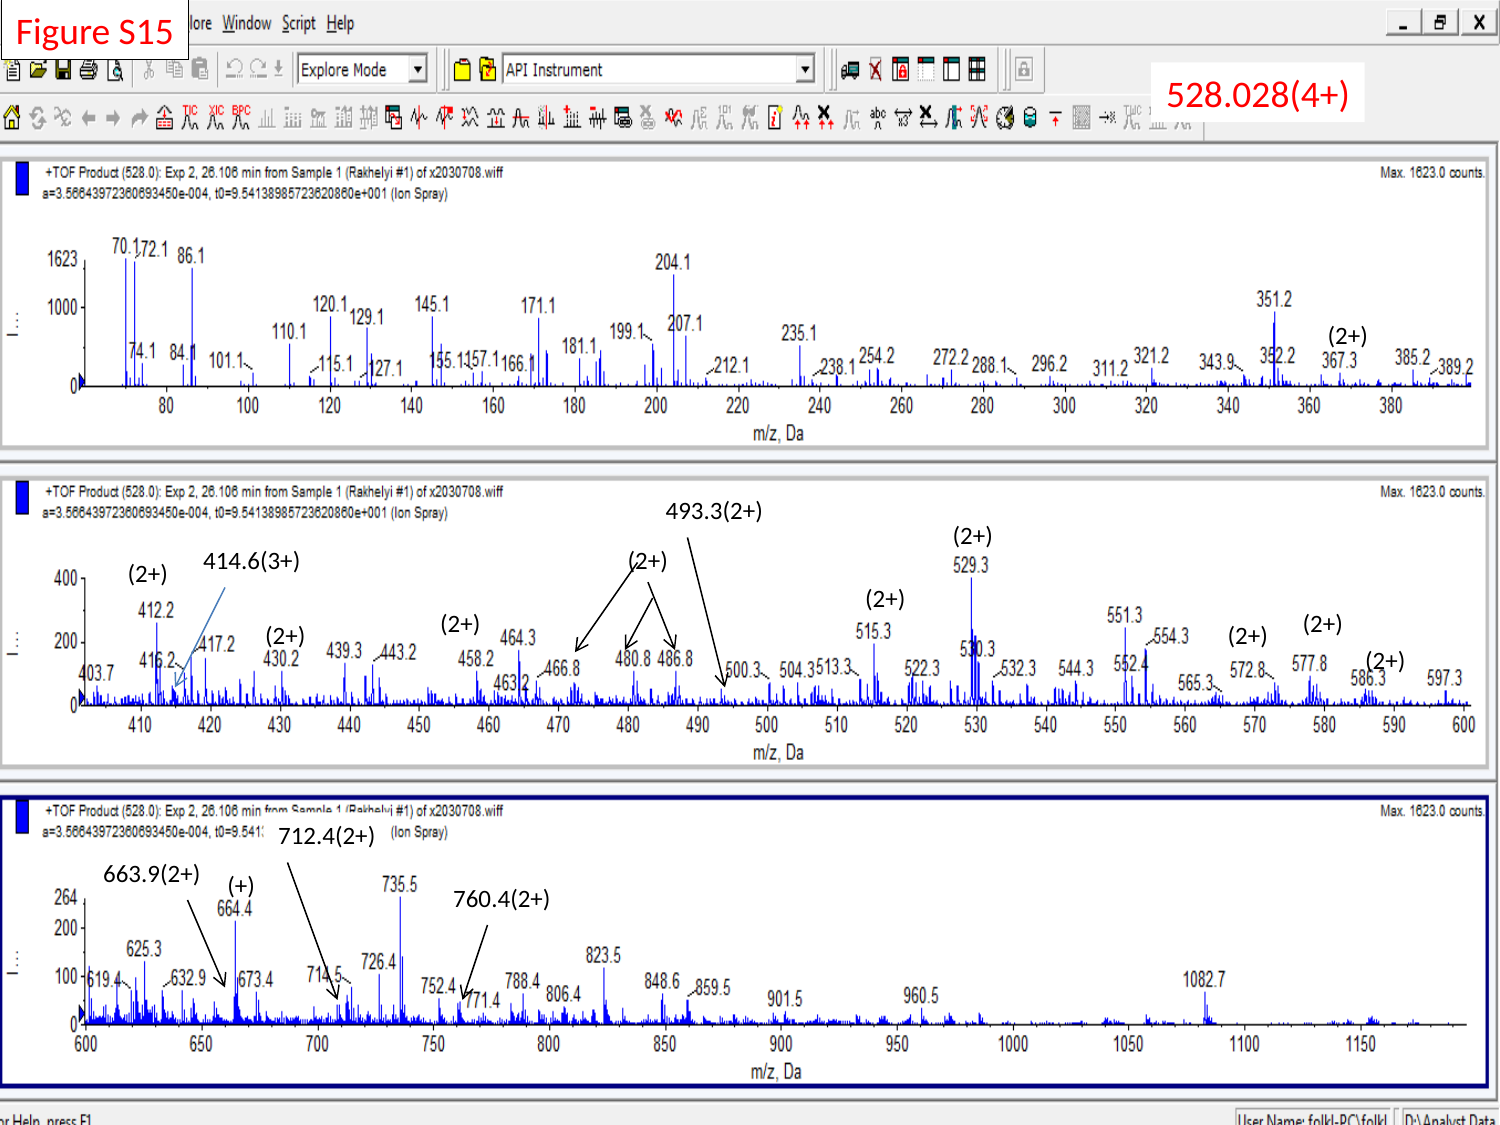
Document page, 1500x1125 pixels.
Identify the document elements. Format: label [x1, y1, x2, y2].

text_box [187, 899, 226, 988]
text_box [687, 537, 726, 688]
text_box [647, 582, 676, 651]
text_box [287, 862, 338, 1001]
text_box [574, 562, 638, 653]
text_box [174, 587, 226, 688]
picture [0, 0, 1500, 1125]
text_box [462, 924, 488, 1001]
